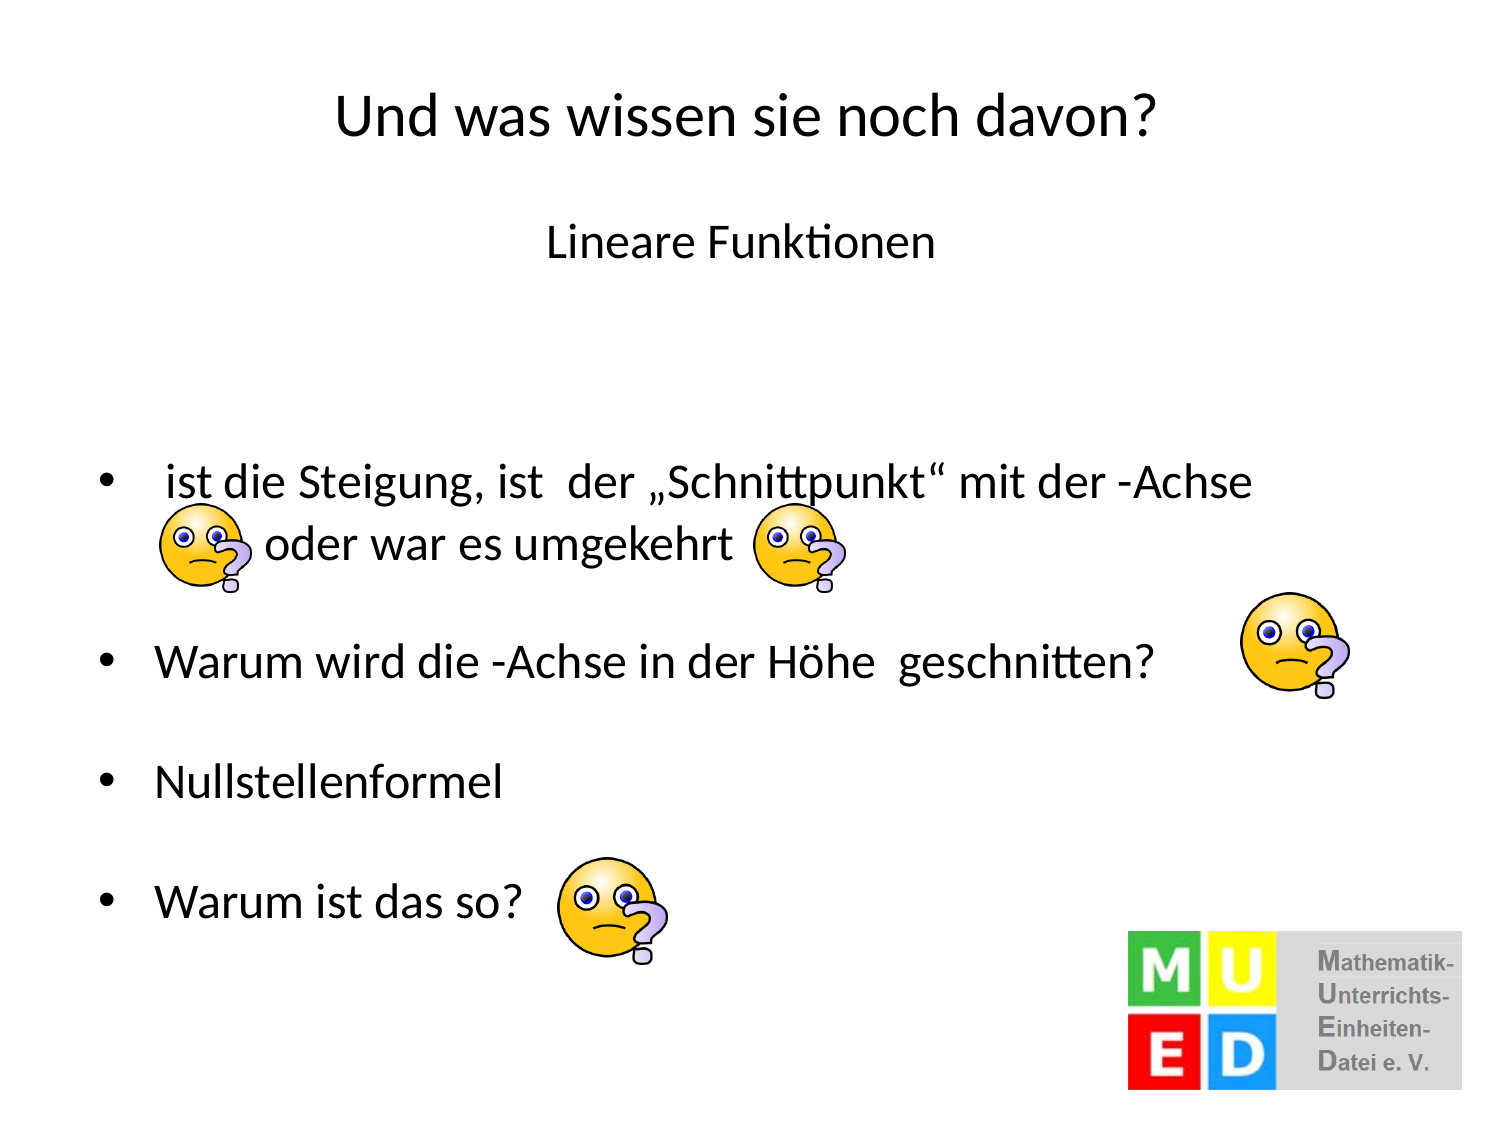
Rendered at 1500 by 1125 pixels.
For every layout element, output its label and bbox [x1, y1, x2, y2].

picture [1127, 931, 1463, 1091]
picture [557, 857, 668, 965]
picture [1239, 592, 1351, 699]
text_box [159, 503, 951, 640]
